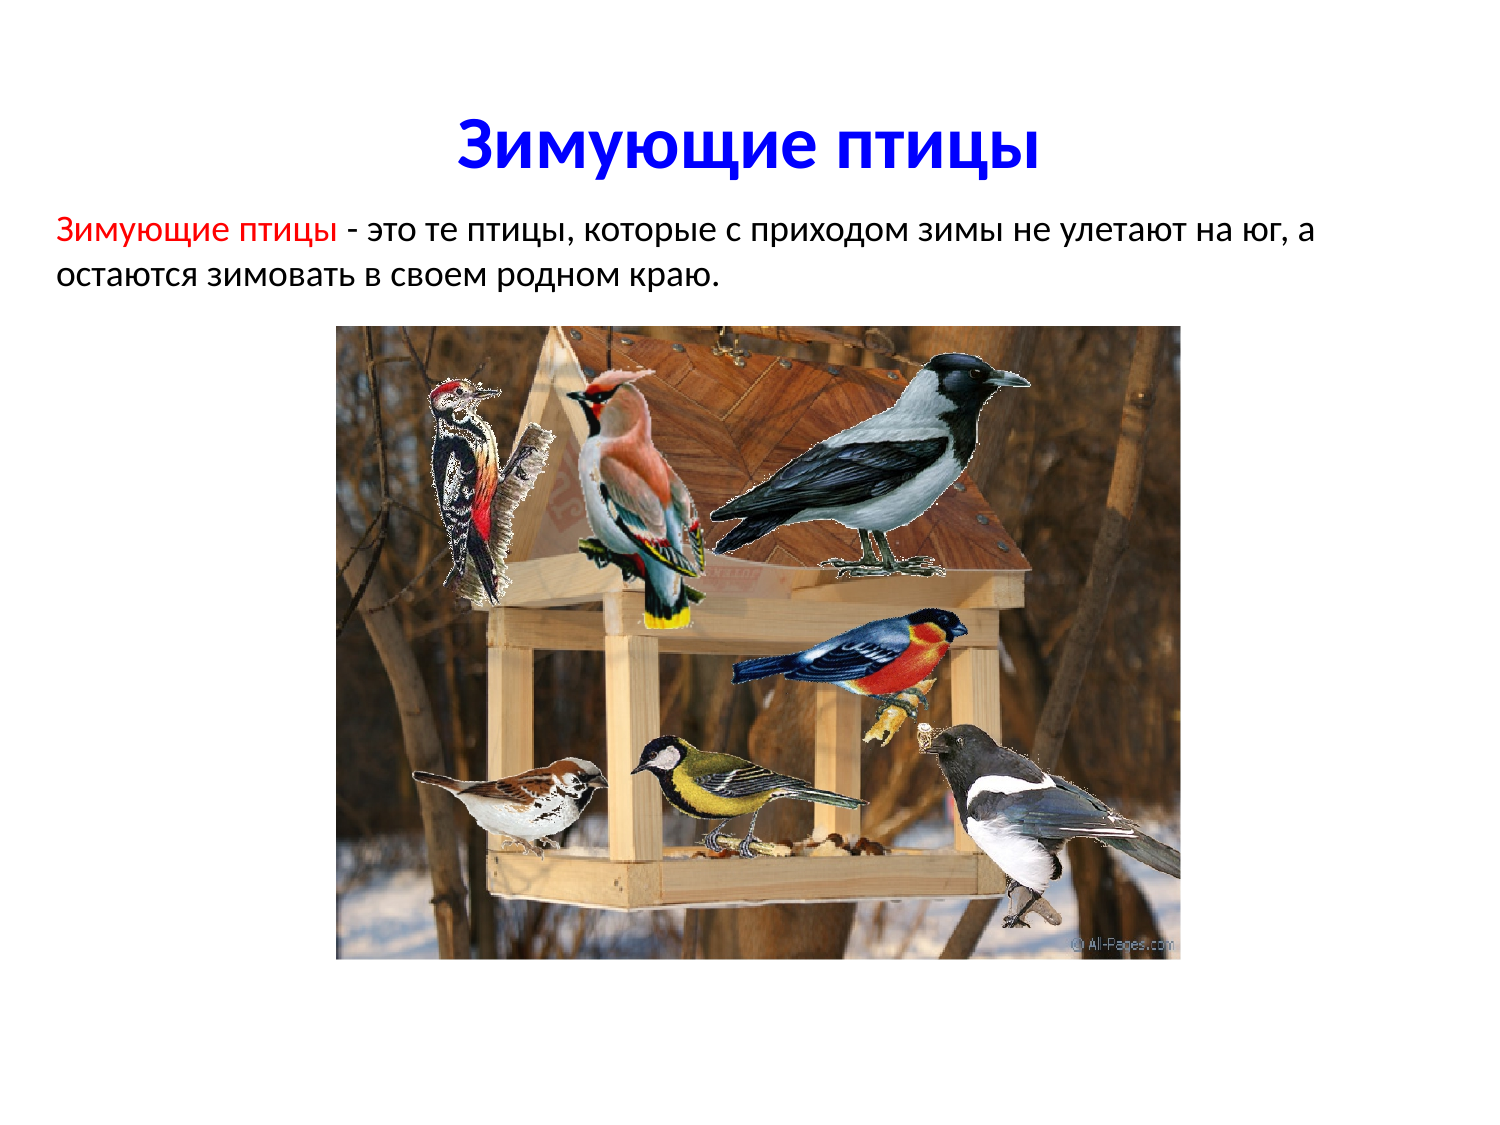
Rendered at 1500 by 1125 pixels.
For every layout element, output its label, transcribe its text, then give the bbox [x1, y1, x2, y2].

picture [336, 326, 1182, 960]
title Зимующие птицы [75, 45, 1425, 196]
text_box Зимующие птицы - это те птицы, которые с приходом зимы не улетают на юг, а остаются зимовать в своем родном краю. [41, 196, 1471, 301]
